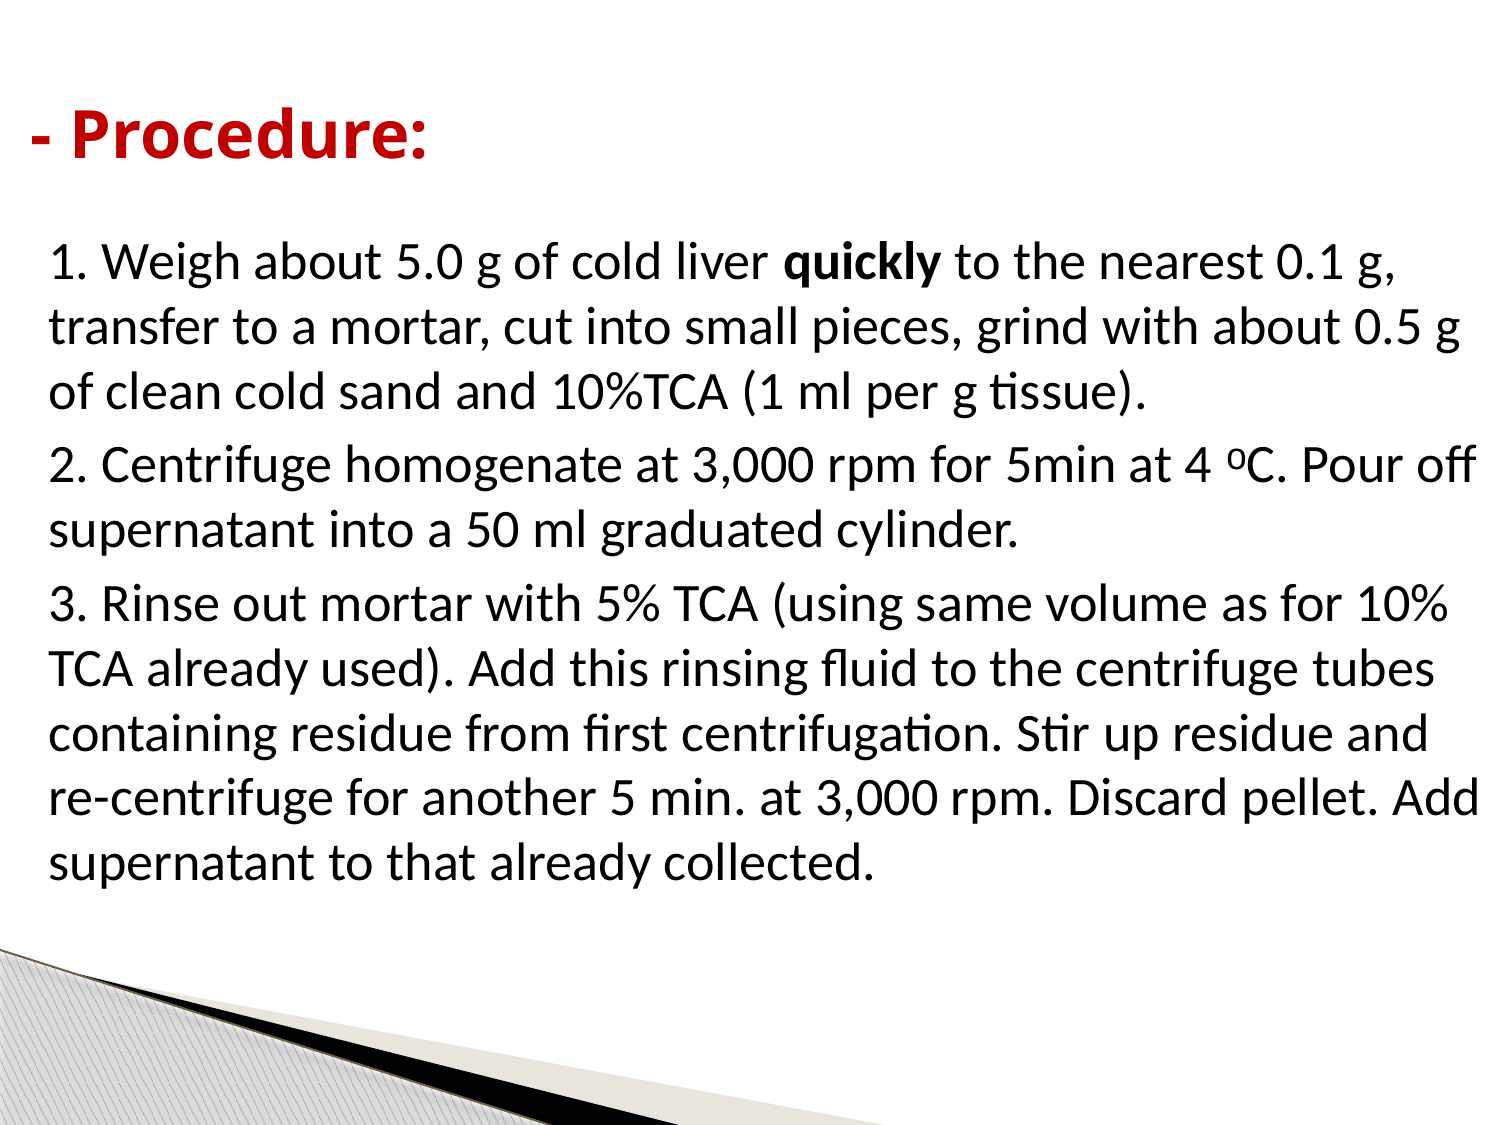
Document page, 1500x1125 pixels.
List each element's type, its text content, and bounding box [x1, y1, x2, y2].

title - Procedure: [15, 78, 1366, 266]
list 1. Weigh about 5.0 g of cold liver quickly to the nearest 0.1 g, transfer to a mortar, cut into small pieces, grind with about 0.5 g of clean cold sand and 10%TCA (1 ml per g tissue). 2. Centrifuge homogenate at 3,000 rpm for 5min at 4 ᵒC. Pour off supernatant into a 50 ml graduated cylinder. 3. Rinse out mortar with 5% TCA (using same volume as for 10% TCA already used). Add this rinsing fluid to the centrifuge tubes containing residue from first centrifugation. Stir up residue and re-centrifuge for another 5 min. at 3,000 rpm. Discard pellet. Add supernatant to that already collected. [15, 218, 1500, 961]
